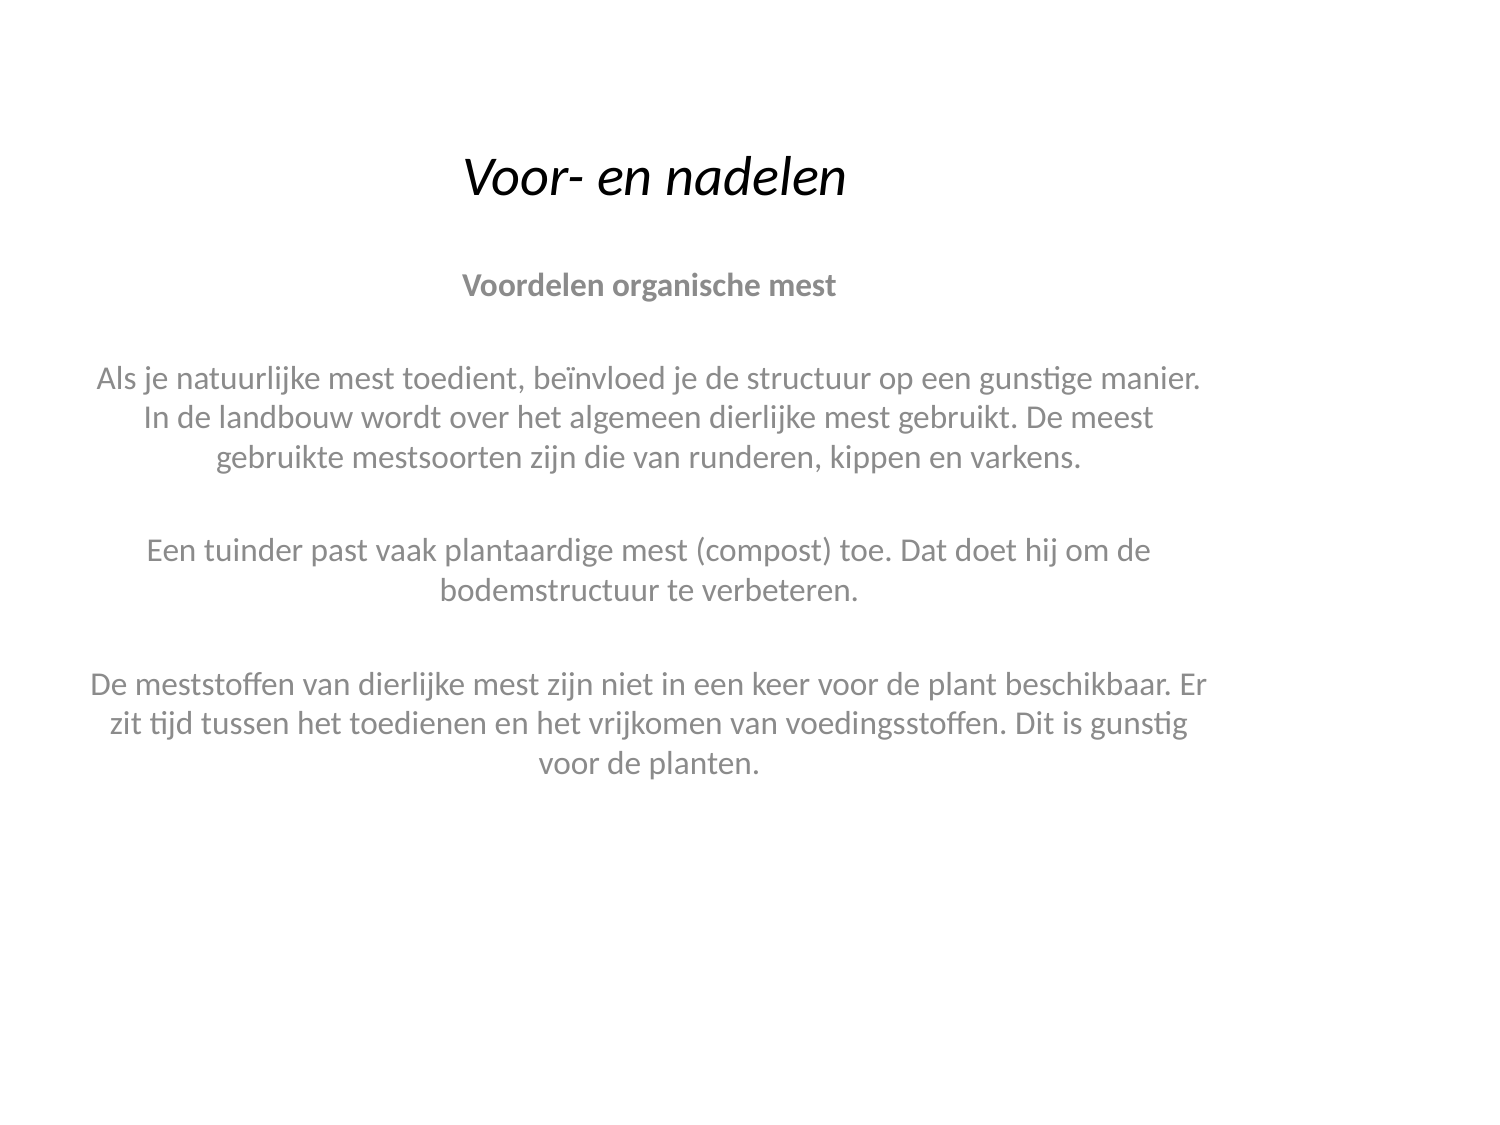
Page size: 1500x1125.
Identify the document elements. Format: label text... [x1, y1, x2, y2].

title Voor- en nadelen [112, 101, 1199, 244]
subtitle Voordelen organische mest Als je natuurlijke mest toedient, beïnvloed je de structuur op een gunstige manier. In de landbouw wordt over het algemeen dierlijke mest gebruikt. De meest gebruikte mestsoorten zijn die van runderen, kippen en varkens. Een tuinder past vaak plantaardige mest (compost) toe. Dat doet hij om de bodemstructuur te verbeteren. De meststoffen van dierlijke mest zijn niet in een keer voor de plant beschikbaar. Er zit tijd tussen het toedienen en het vrijkomen van voedingsstoffen. Dit is gunstig voor de planten. [64, 255, 1235, 882]
